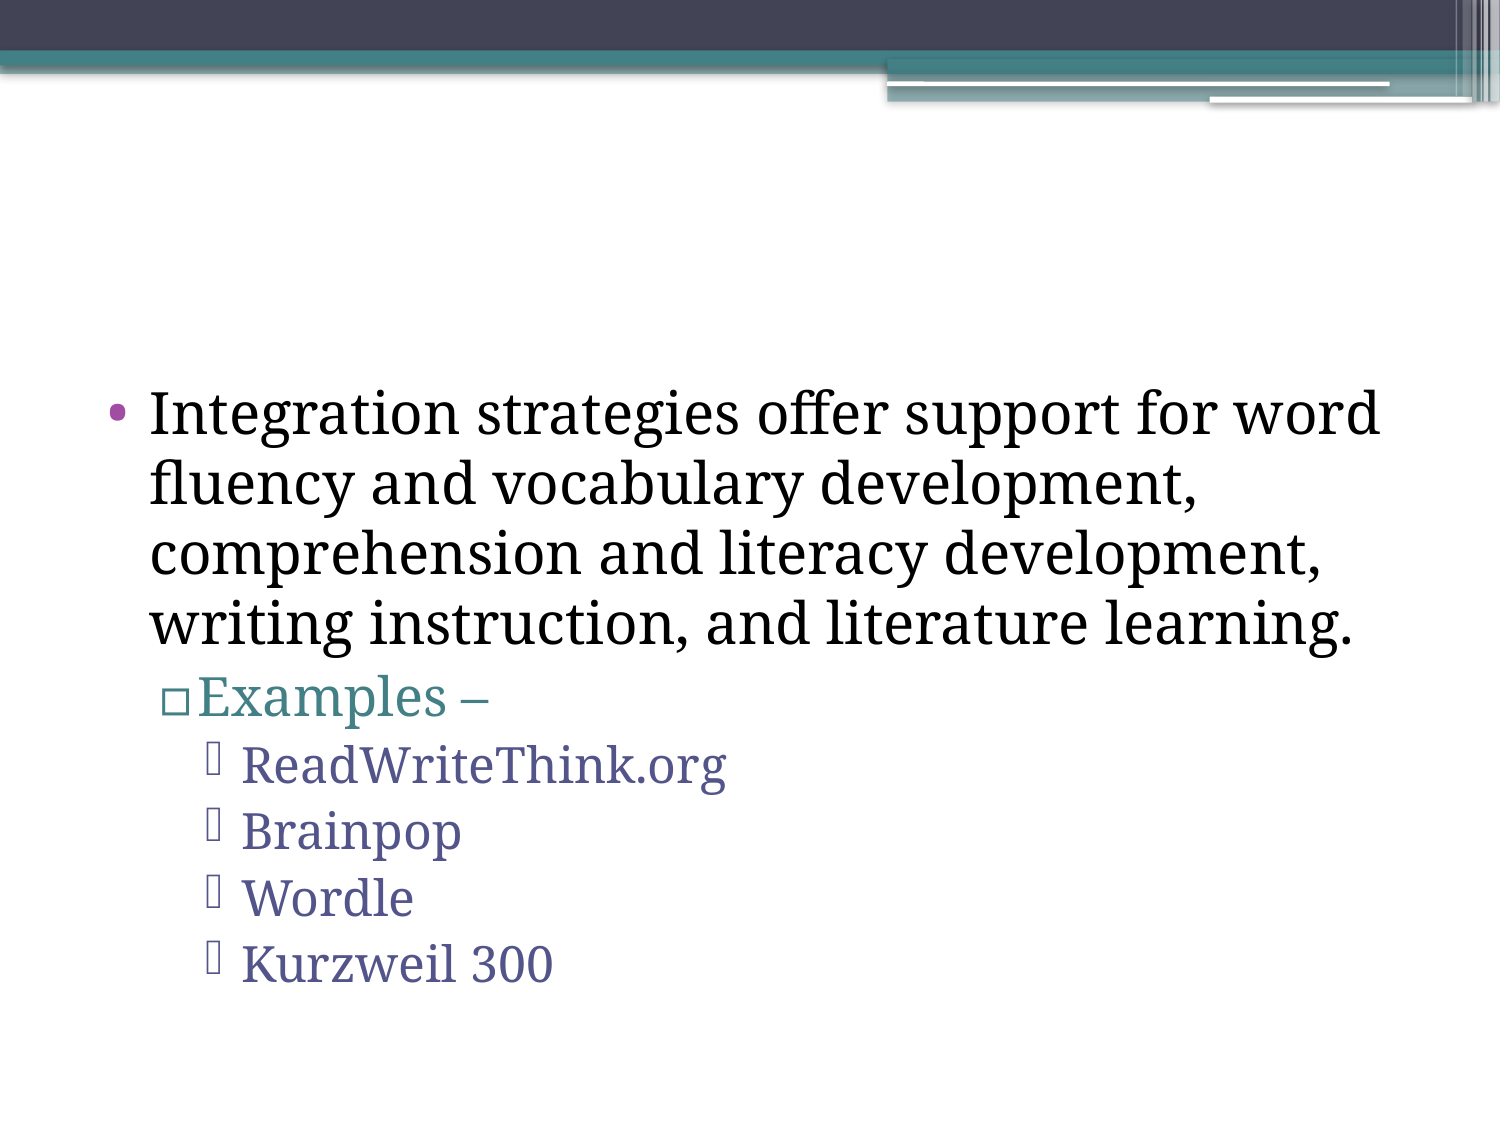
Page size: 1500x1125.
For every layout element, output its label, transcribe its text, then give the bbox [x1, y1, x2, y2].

list Integration strategies offer support for word fluency and vocabulary development, comprehension and literacy development, writing instruction, and literature learning. Examples – ReadWriteThink.org Brainpop Wordle Kurzweil 300 [75, 368, 1425, 1079]
